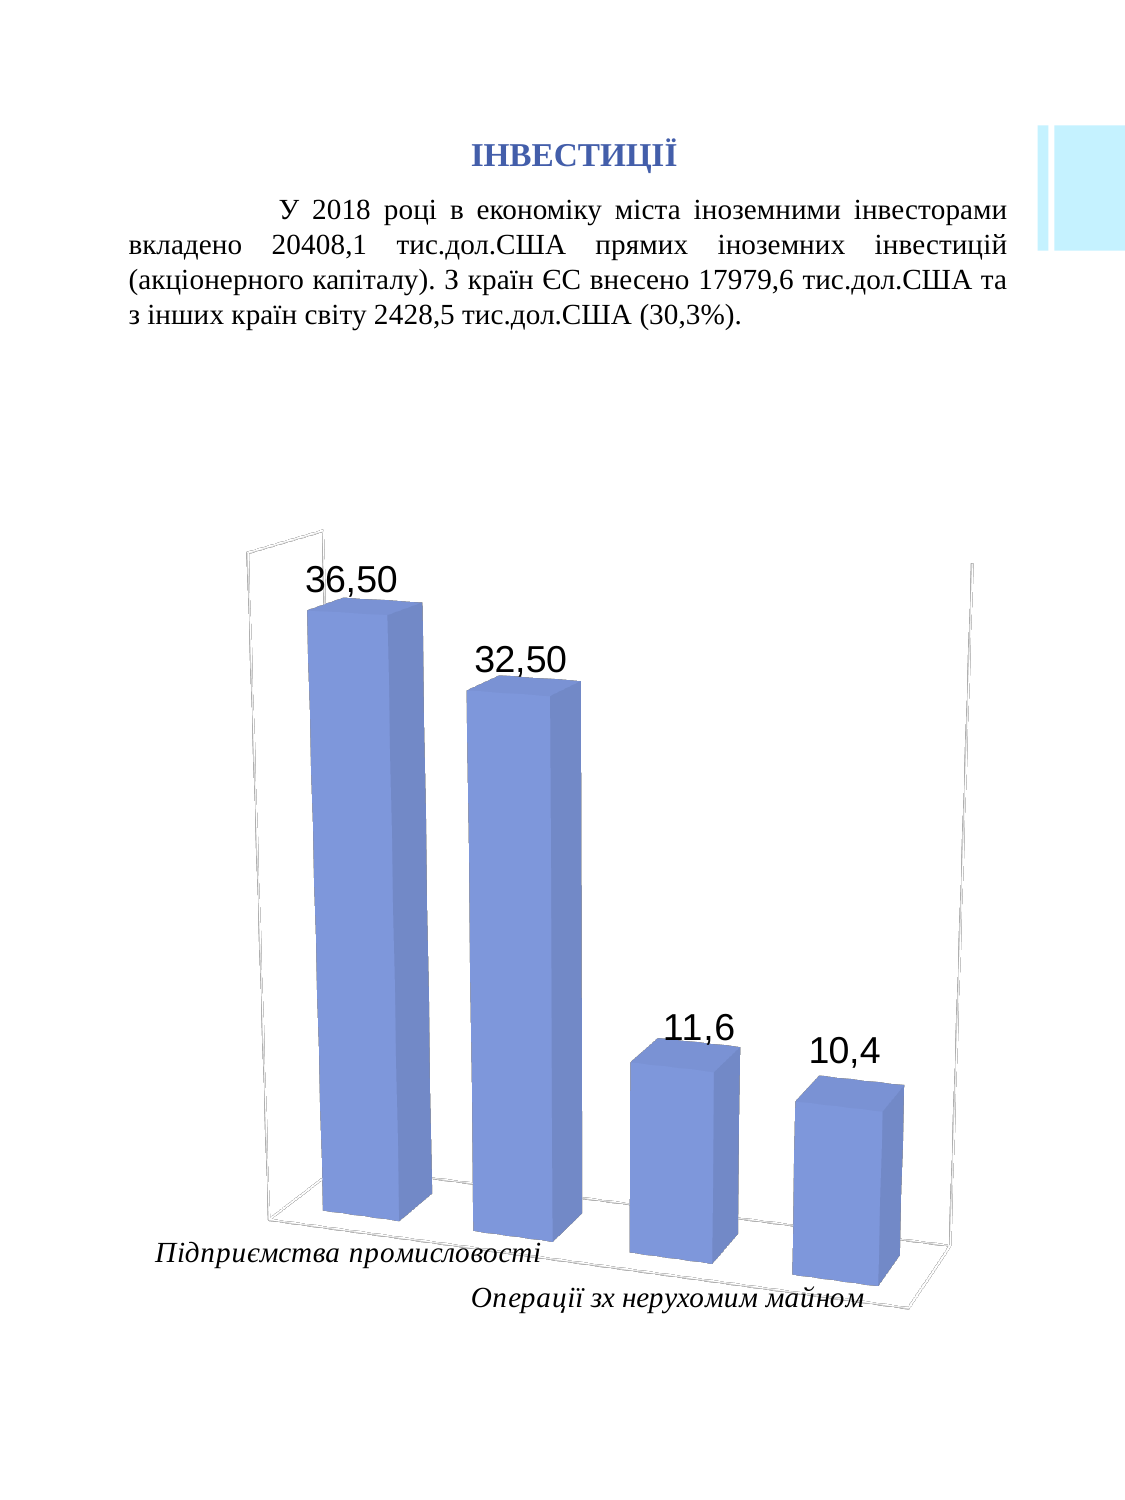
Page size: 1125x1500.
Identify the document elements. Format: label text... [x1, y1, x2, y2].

text_box У 2018 році в економіку міста іноземними інвесторами вкладено 20408,1 тис.дол.США прямих іноземних інвестицій (акціонерного капіталу). З країн ЄС внесено 17979,6 тис.дол.США та з інших країн світу 2428,5 тис.дол.США (30,3%). [113, 183, 1024, 609]
title ІНВЕСТИЦІЇ [125, 123, 1024, 183]
chart [113, 406, 1015, 1334]
